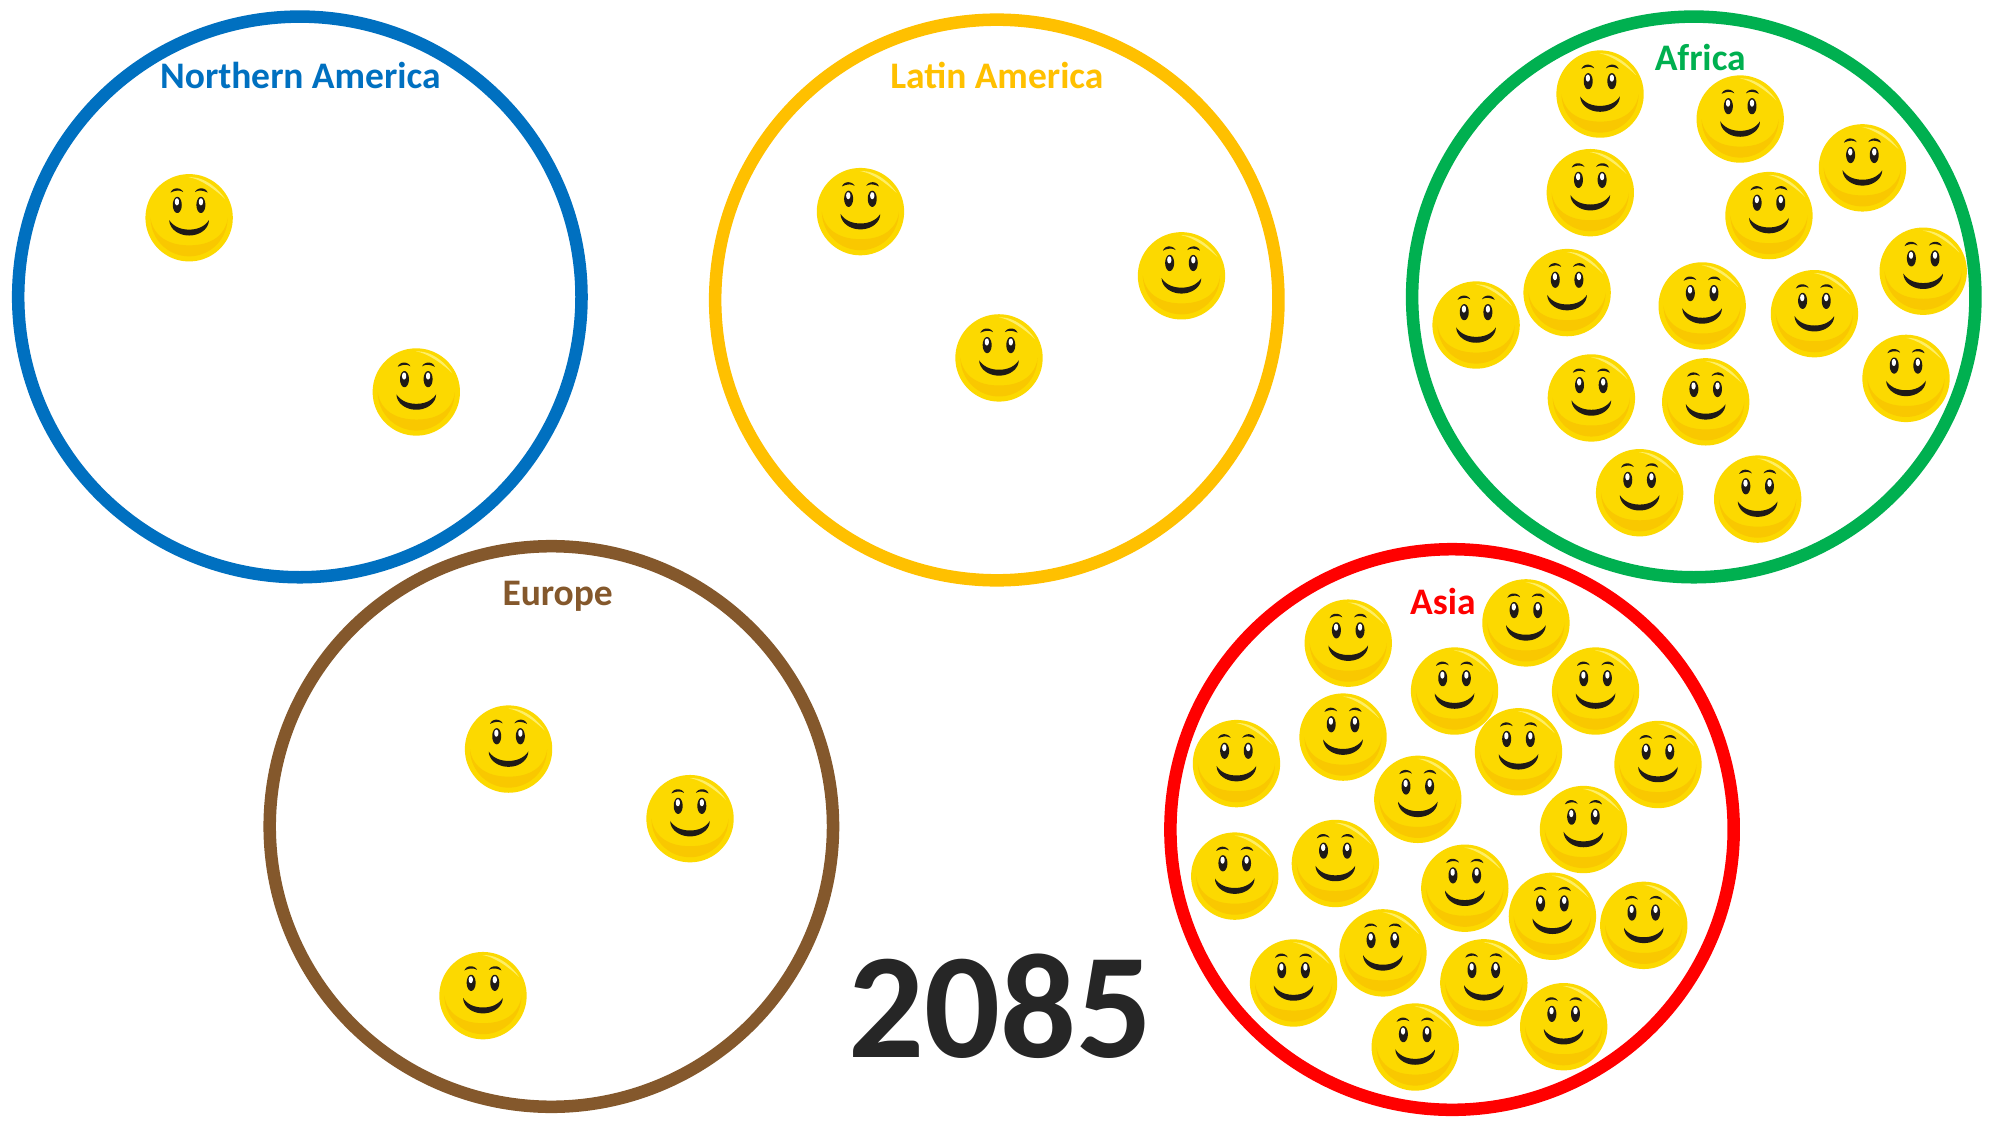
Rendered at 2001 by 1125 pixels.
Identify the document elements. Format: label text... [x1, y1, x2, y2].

picture [464, 705, 553, 793]
picture [1600, 881, 1688, 970]
picture [955, 314, 1043, 402]
picture [1661, 358, 1750, 446]
text_box [1558, 15, 1767, 50]
picture [1192, 719, 1281, 808]
picture [1595, 448, 1684, 537]
picture [1818, 124, 1907, 212]
picture [1725, 171, 1813, 260]
picture [439, 951, 527, 1040]
text_box [881, 18, 1112, 43]
picture [1432, 281, 1520, 369]
picture [1523, 248, 1611, 337]
picture [1556, 50, 1644, 138]
picture [1713, 455, 1802, 543]
picture [1862, 334, 1950, 423]
picture [1770, 269, 1859, 358]
text_box Africa [1640, 25, 1788, 86]
picture [1546, 148, 1634, 237]
text_box [1411, 31, 1977, 579]
picture [1137, 232, 1226, 320]
text_box [17, 61, 583, 579]
text_box Asia [1395, 569, 1493, 630]
picture [145, 174, 233, 262]
text_box 2085 [820, 900, 1181, 1095]
picture [646, 774, 734, 863]
picture [1190, 832, 1279, 920]
text_box Northern America [145, 43, 497, 104]
picture [372, 348, 460, 436]
picture [1658, 262, 1746, 350]
picture [1547, 354, 1636, 442]
picture [816, 167, 905, 256]
picture [1249, 939, 1338, 1027]
picture [1291, 693, 1462, 908]
text_box [714, 46, 1280, 582]
text_box [268, 545, 835, 1108]
picture [1879, 227, 1967, 315]
picture [1696, 75, 1784, 163]
text_box Europe [488, 560, 647, 621]
picture [1339, 579, 1702, 1091]
text_box Latin America [875, 43, 1122, 104]
picture [1304, 599, 1392, 687]
text_box [178, 15, 422, 43]
text_box [1169, 548, 1735, 1111]
